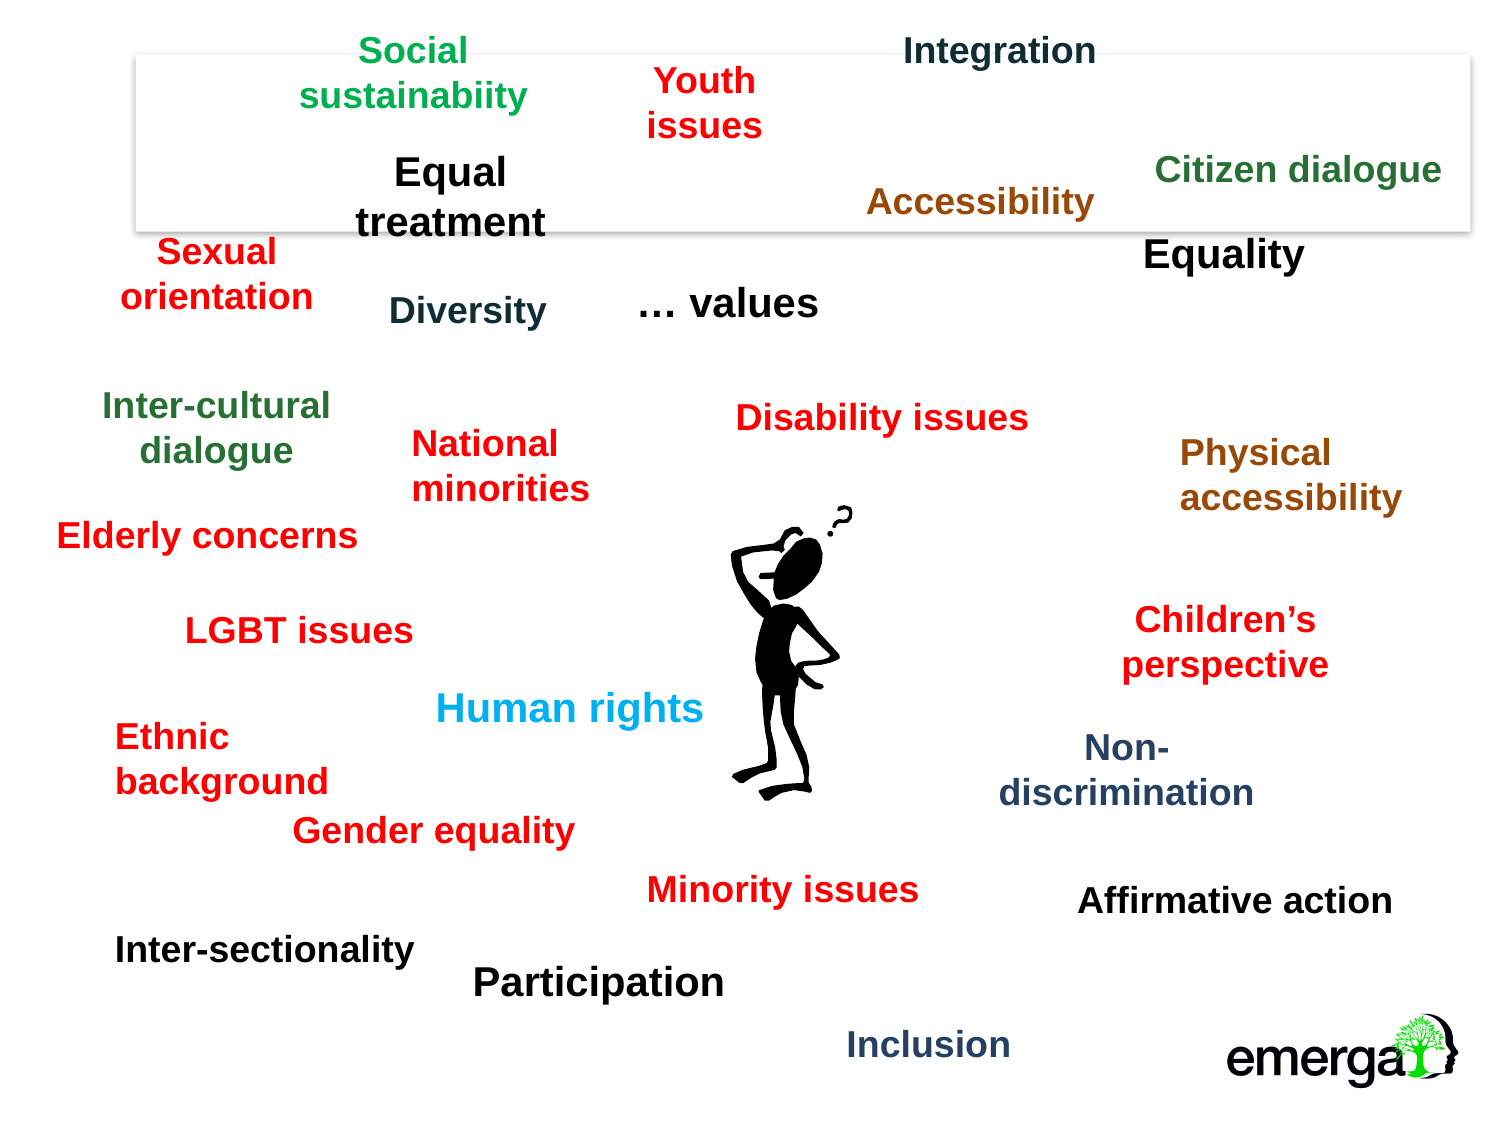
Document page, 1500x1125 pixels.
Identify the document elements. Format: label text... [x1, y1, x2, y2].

text_box Citizen dialogue [1139, 137, 1500, 242]
text_box Affirmative action [1062, 868, 1440, 973]
text_box Non-discrimination [981, 715, 1273, 866]
picture [1222, 1005, 1462, 1095]
text_box Elderly concerns [41, 503, 409, 609]
text_box Sexual orientation [100, 219, 334, 370]
text_box Equality [1107, 219, 1341, 330]
text_box Human rights [420, 673, 720, 738]
text_box Youth issues [596, 48, 814, 199]
text_box [550, 54, 1471, 232]
text_box Inter-sectionality [100, 917, 512, 1022]
picture [730, 504, 853, 801]
text_box Inter-cultural dialogue [76, 373, 357, 524]
text_box Inclusion [831, 1012, 1244, 1118]
text_box Social sustainabiity [277, 18, 550, 169]
text_box [135, 54, 316, 219]
text_box LGBT issues [170, 598, 455, 703]
text_box Integration [888, 18, 1273, 124]
text_box Gender equality [277, 799, 689, 904]
text_box Equal treatment [316, 137, 585, 297]
text_box Disability issues [720, 385, 1106, 490]
text_box Children’s perspective [1104, 587, 1347, 738]
text_box Ethnic background [100, 704, 371, 810]
text_box … values [621, 268, 1067, 378]
text_box Diversity [351, 278, 585, 384]
text_box National minorities [396, 411, 668, 561]
text_box Physical accessibility [1165, 420, 1500, 571]
text_box Minority issues [631, 857, 952, 963]
text_box Accessibility [832, 169, 1128, 275]
text_box Participation [458, 947, 870, 1058]
